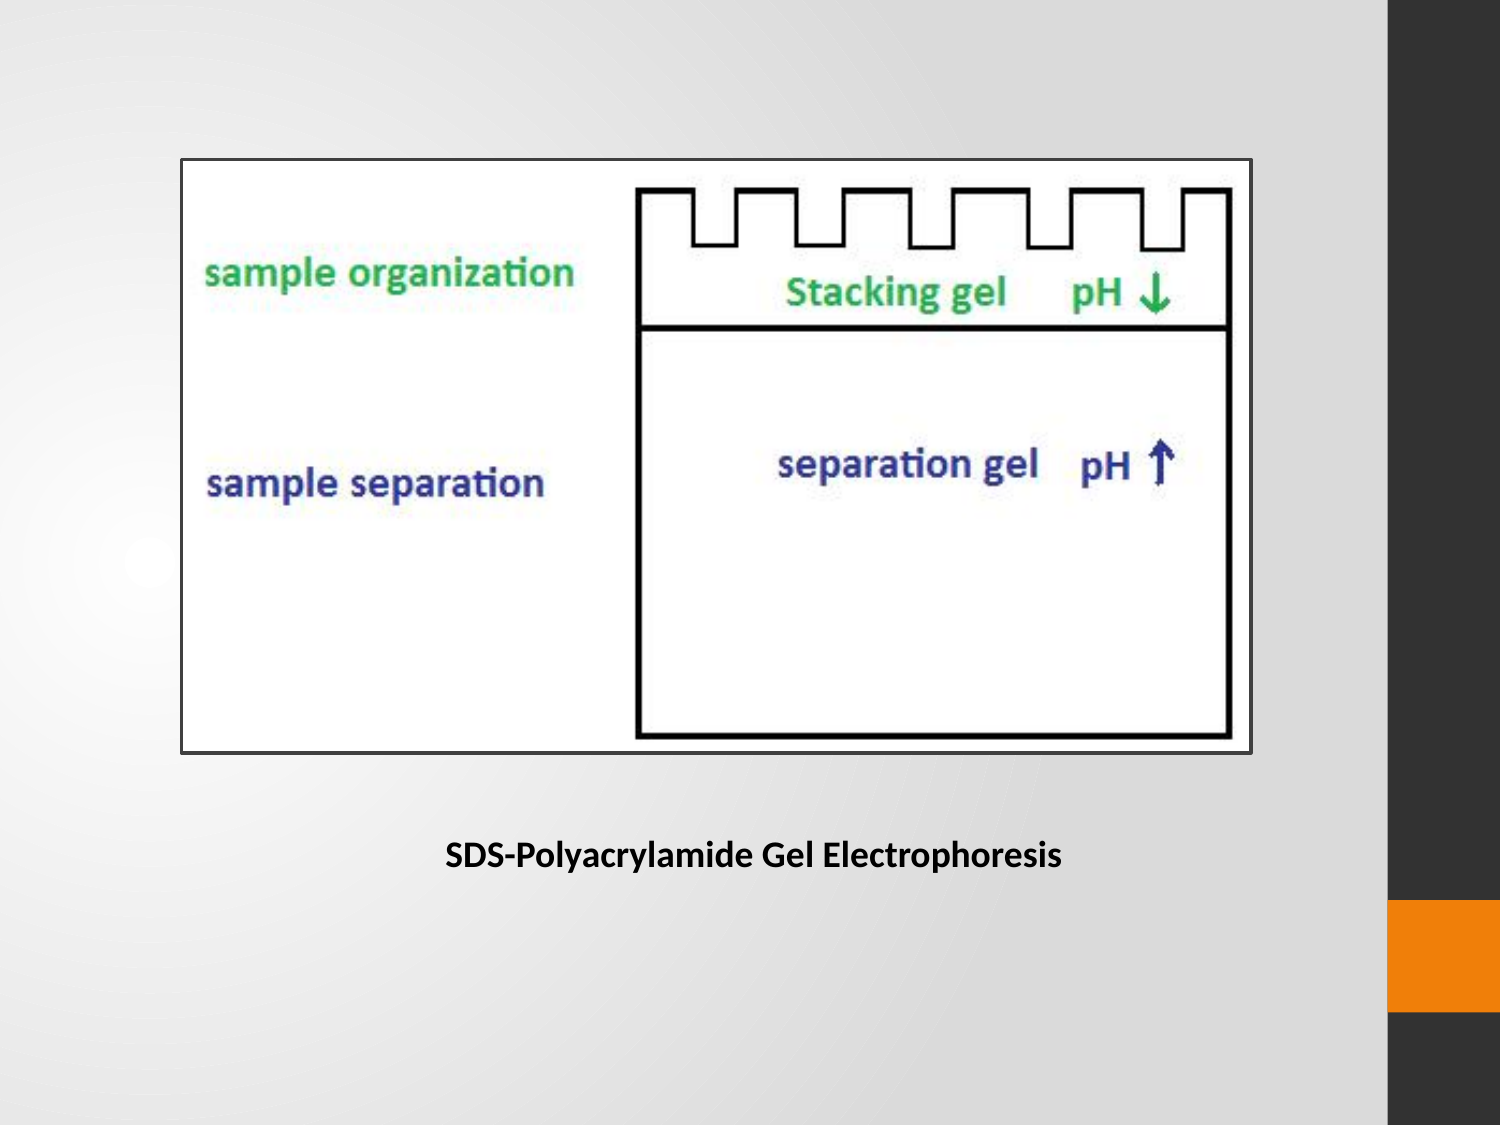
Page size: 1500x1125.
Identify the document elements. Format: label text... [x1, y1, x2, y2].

text_box SDS-Polyacrylamide Gel Electrophoresis [420, 822, 1078, 882]
picture [182, 160, 1250, 752]
